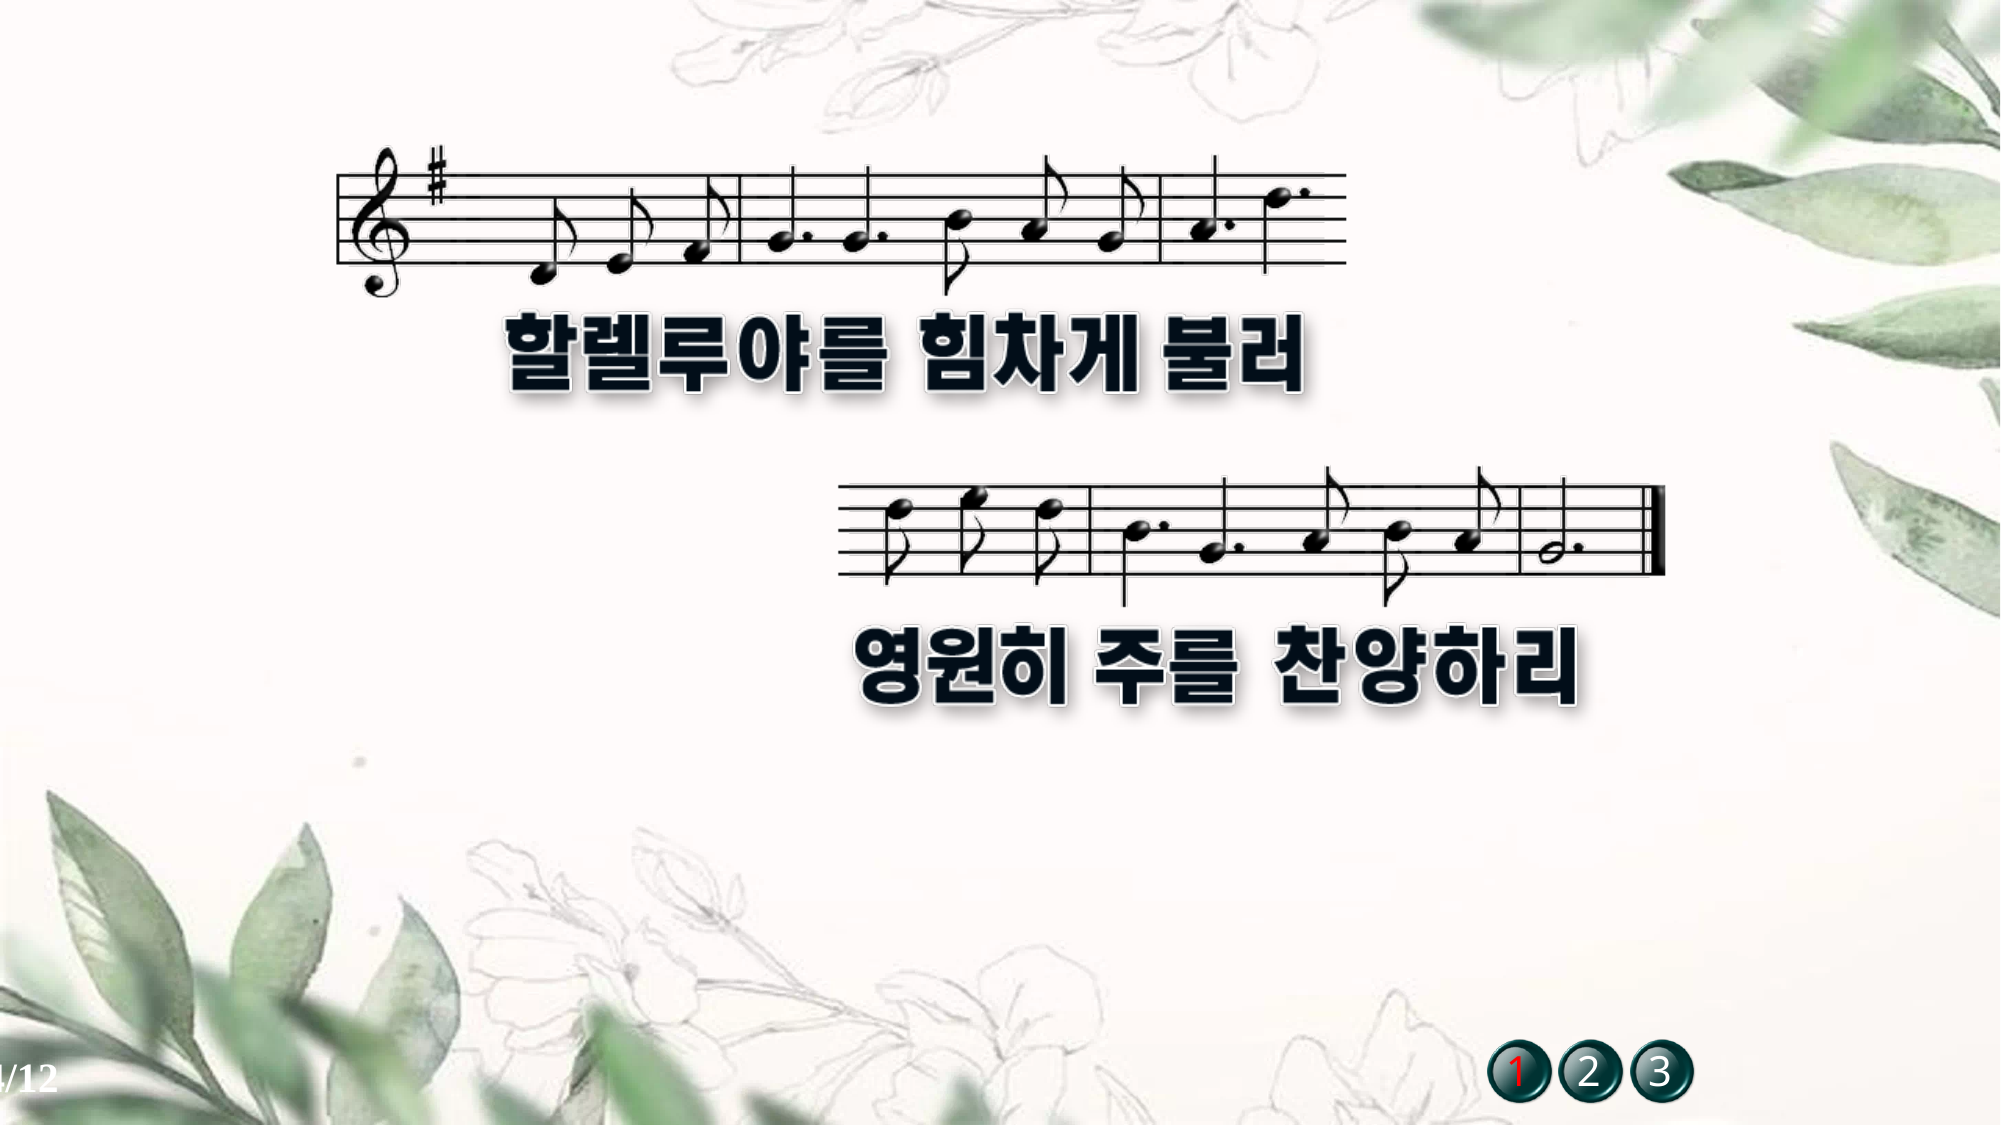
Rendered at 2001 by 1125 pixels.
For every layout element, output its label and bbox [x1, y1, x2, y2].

text_box [1627, 1035, 1697, 1106]
text_box [1484, 1035, 1555, 1106]
picture [0, 0, 2001, 1125]
text_box [1555, 1035, 1626, 1106]
